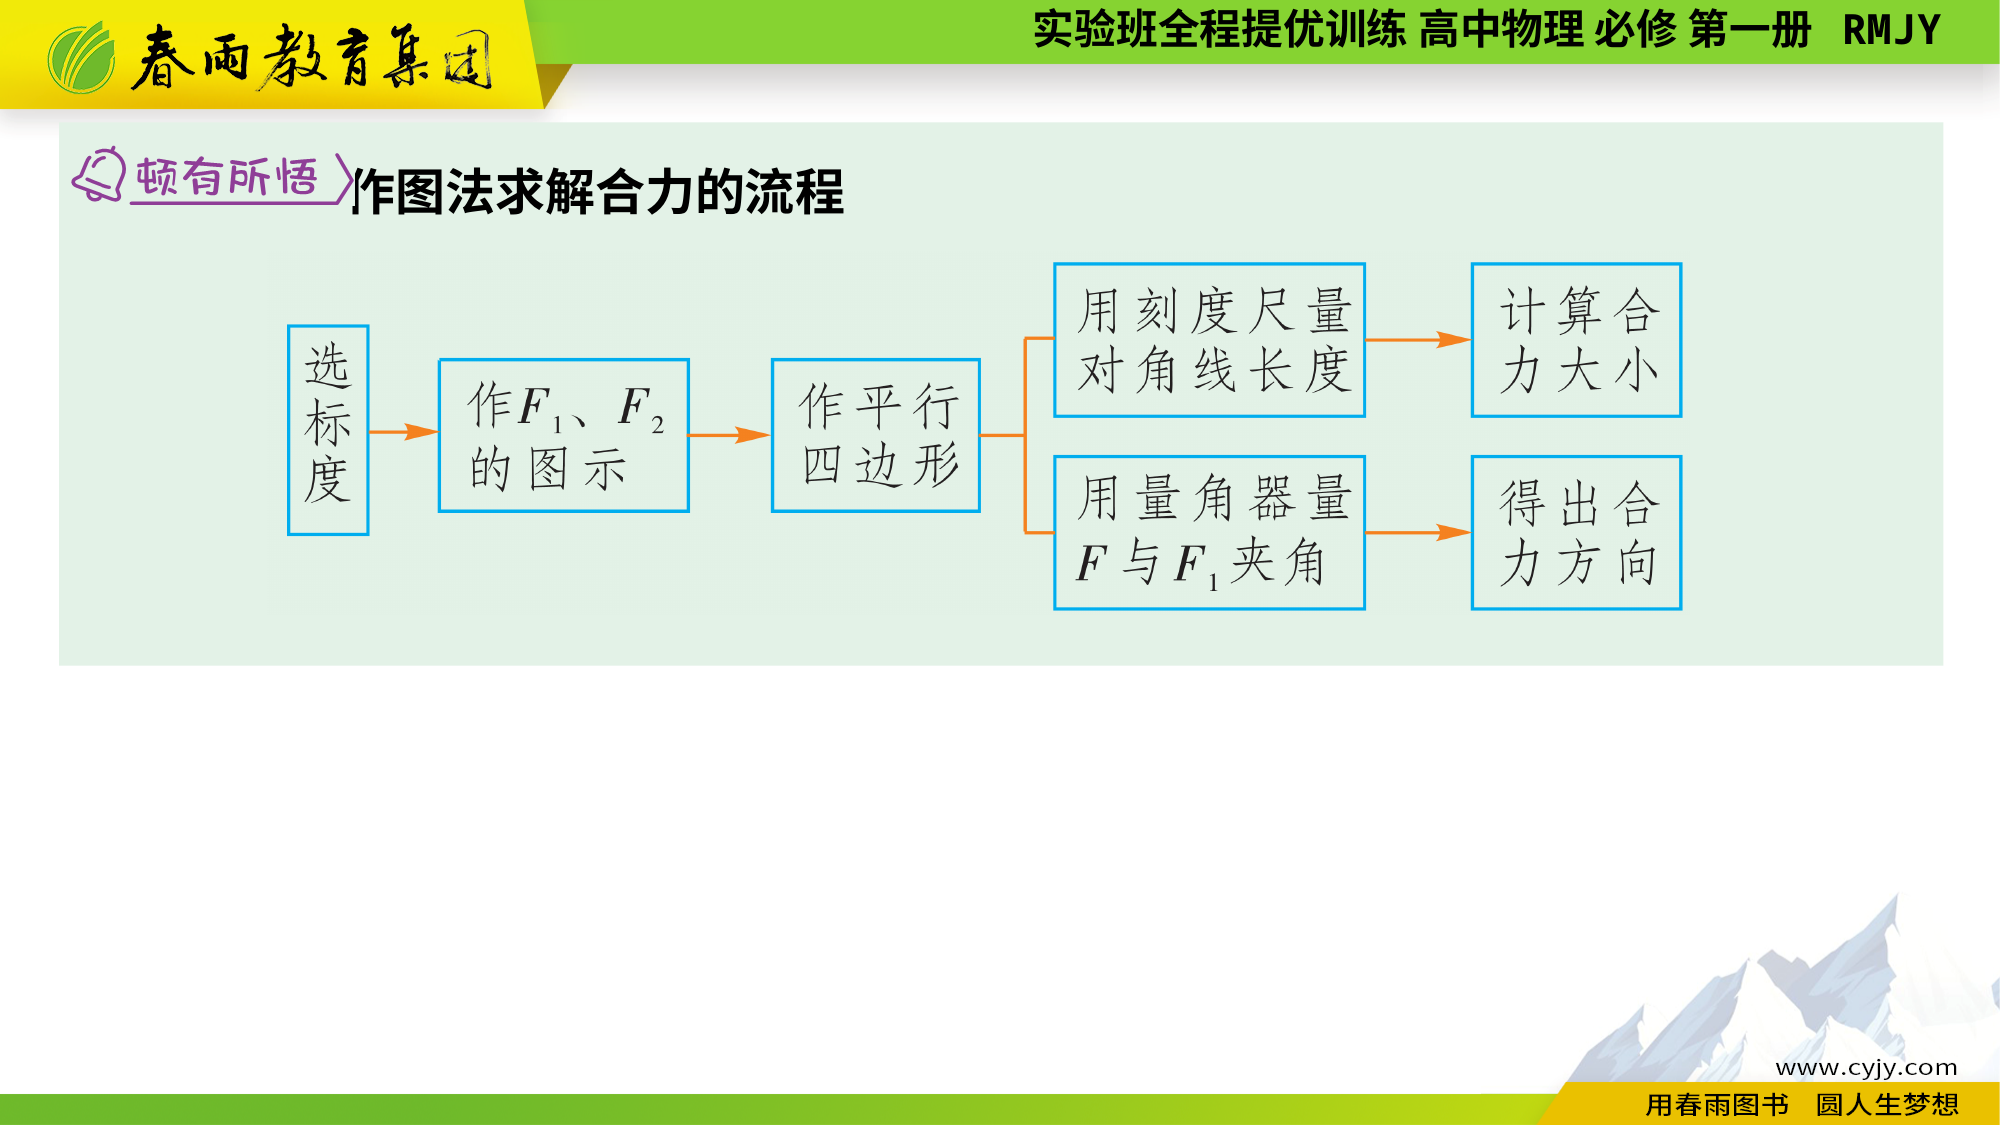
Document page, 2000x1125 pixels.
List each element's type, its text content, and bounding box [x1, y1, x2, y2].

list 作图法求解合力的流程 [59, 122, 1944, 666]
picture [0, 0, 2000, 1125]
